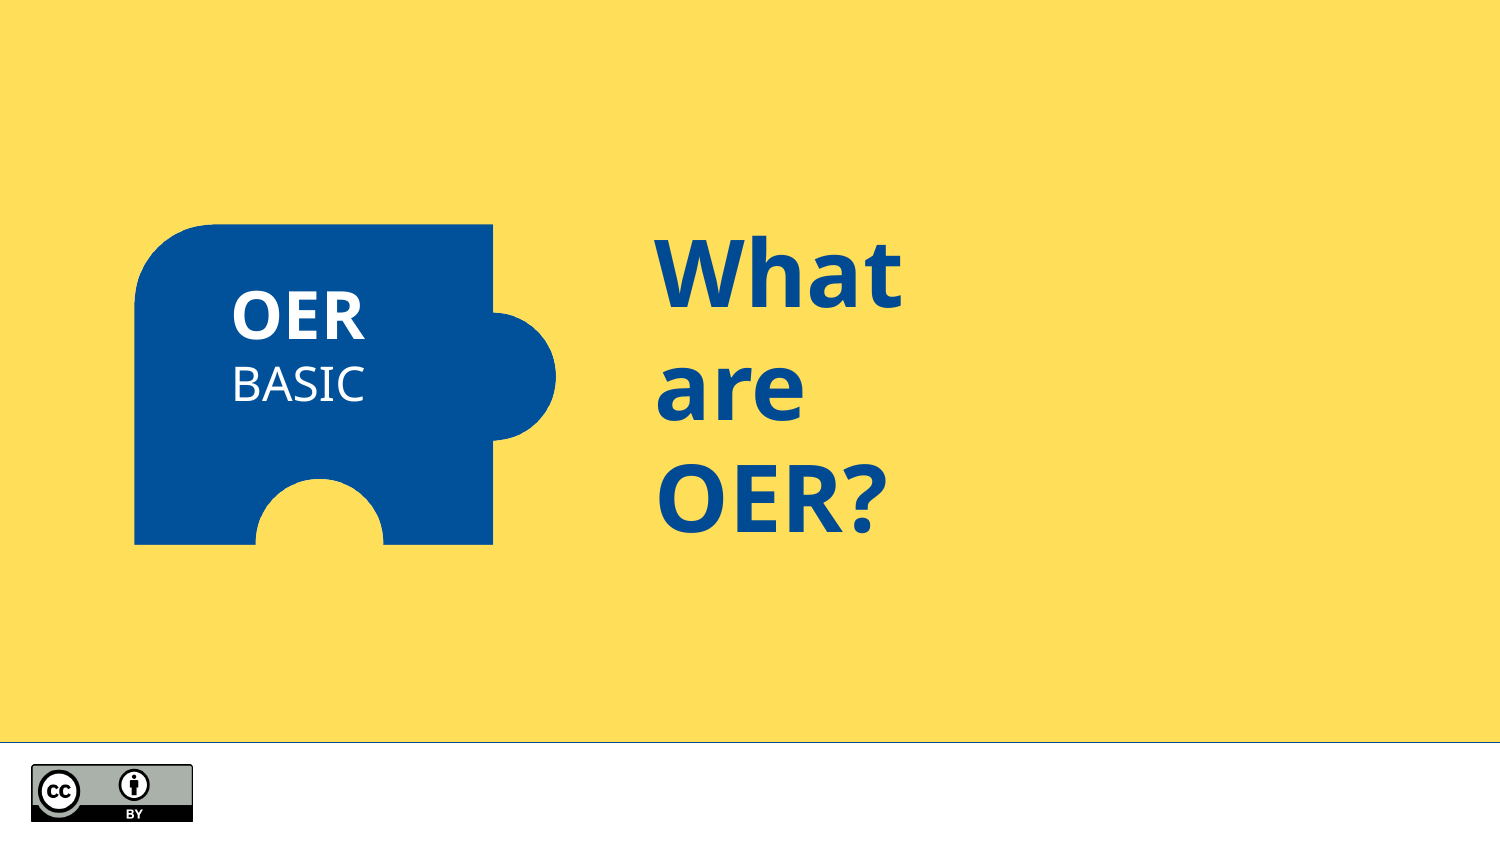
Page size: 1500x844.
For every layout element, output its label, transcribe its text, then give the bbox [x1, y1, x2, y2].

text_box What are OER? [639, 199, 999, 567]
text_box OER BASIC [560, 258, 862, 426]
text_box [0, 750, 1500, 844]
picture [31, 764, 193, 822]
picture [133, 224, 556, 545]
